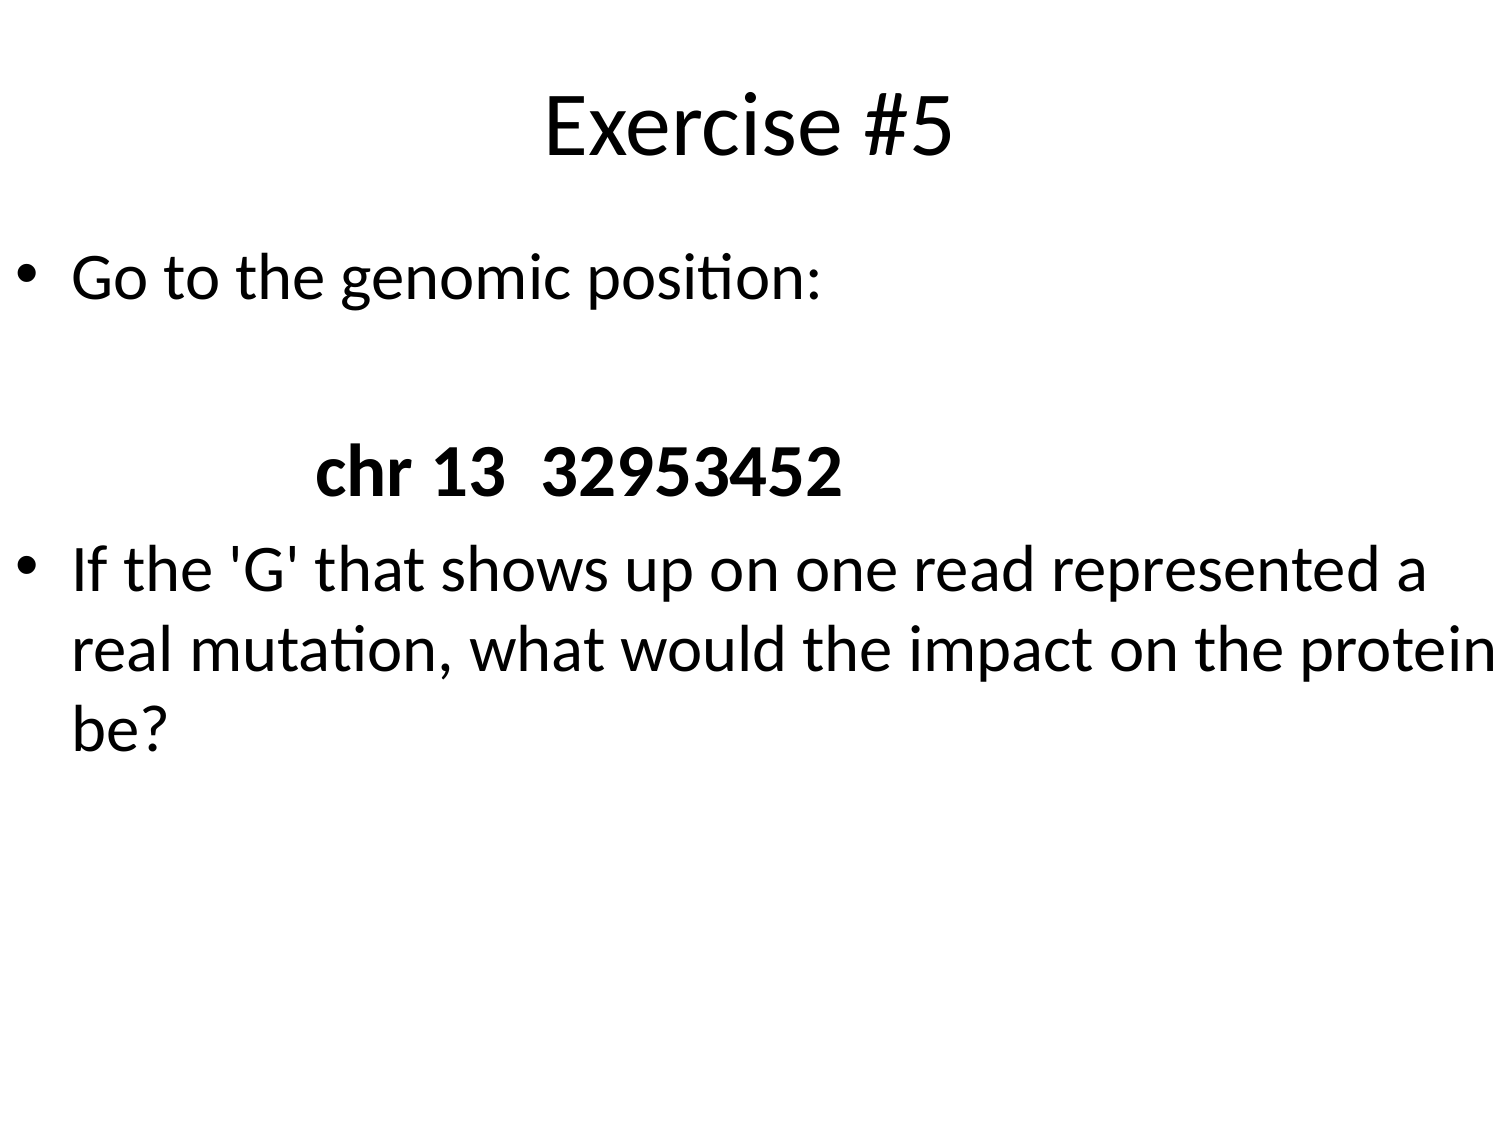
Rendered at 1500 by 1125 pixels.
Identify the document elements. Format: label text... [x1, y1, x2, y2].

title Exercise #5 [75, 24, 1425, 213]
list Go to the genomic position: chr 13 32953452 If the 'G' that shows up on one read represented a real mutation, what would the impact on the protein be? [0, 224, 1500, 1005]
